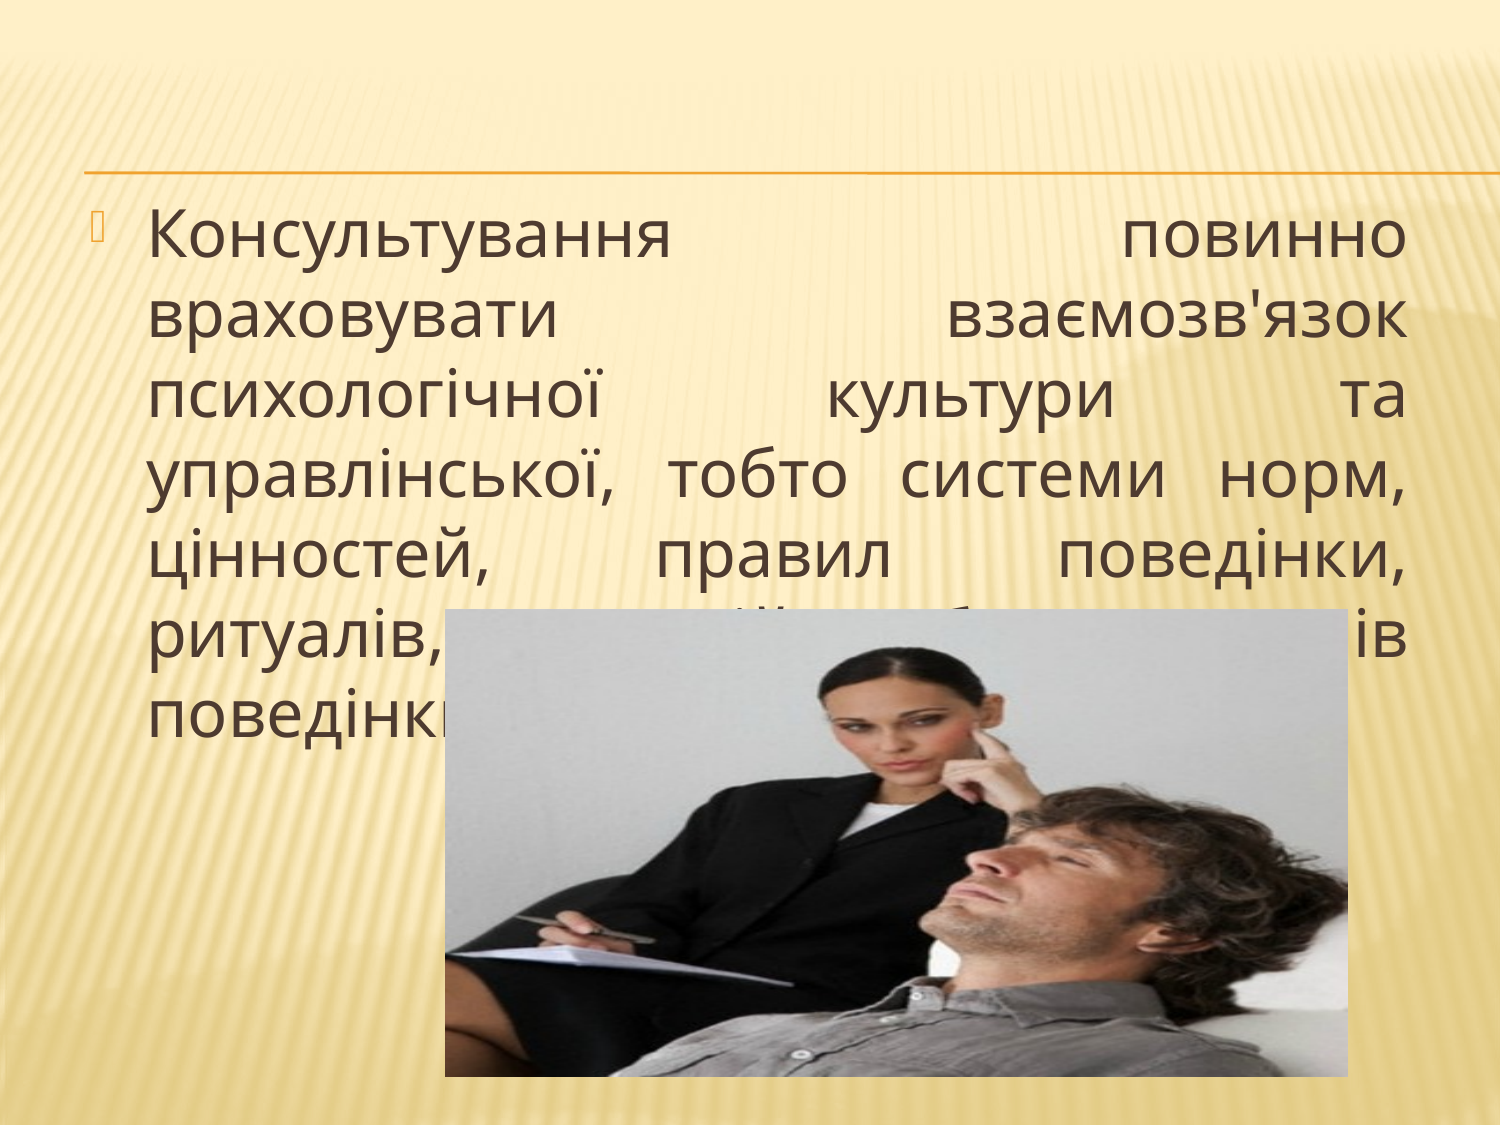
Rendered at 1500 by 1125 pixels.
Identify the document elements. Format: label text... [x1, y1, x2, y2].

picture [444, 609, 1348, 1078]
list Консультування повинно враховувати взаємозв'язок психологічної культури та управлінської, тобто системи норм, цінностей, правил поведінки, ритуалів, традицій, заборон, стилів поведінки, звичок та ін. [75, 90, 1425, 1038]
